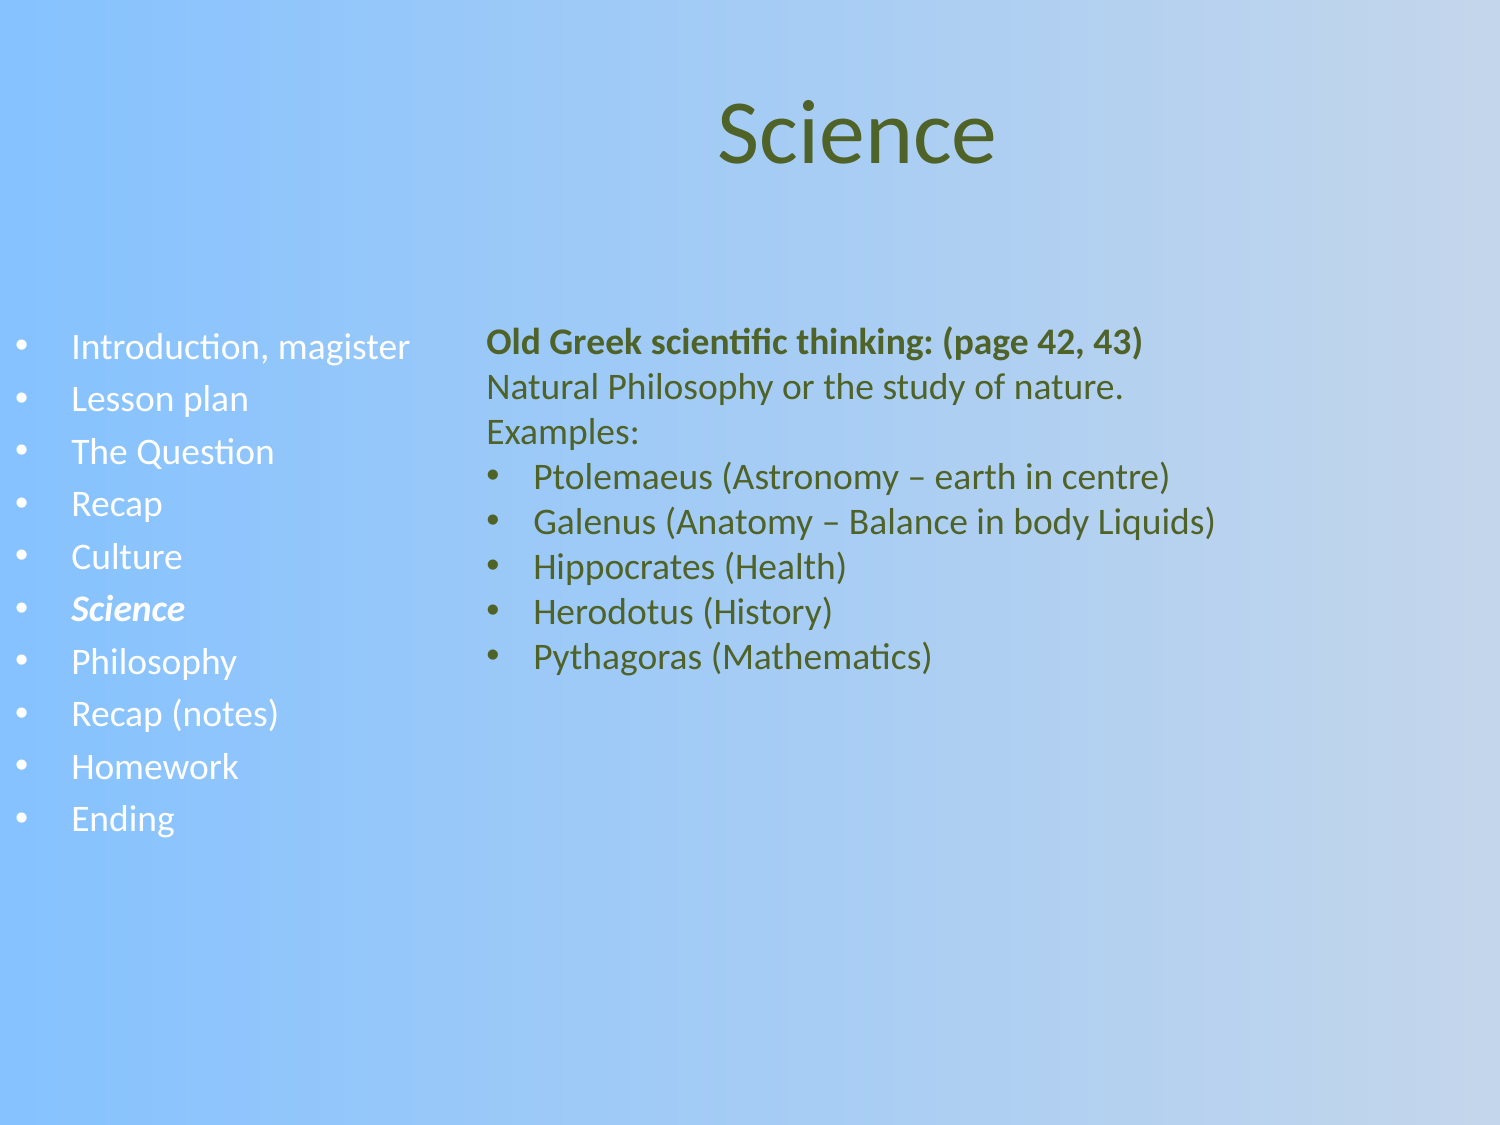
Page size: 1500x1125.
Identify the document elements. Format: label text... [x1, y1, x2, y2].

text_box Introduction, magister Lesson plan The Question Recap Culture Science Philosophy Recap (notes) Homework Ending [0, 314, 473, 1057]
text_box Old Greek scientific thinking: (page 42, 43) Natural Philosophy or the study of nature. Examples: Ptolemaeus (Astronomy – earth in centre) Galenus (Anatomy – Balance in body Liquids) Hippocrates (Health) Herodotus (History) Pythagoras (Mathematics) [471, 309, 1482, 730]
title Science [183, 33, 1500, 221]
